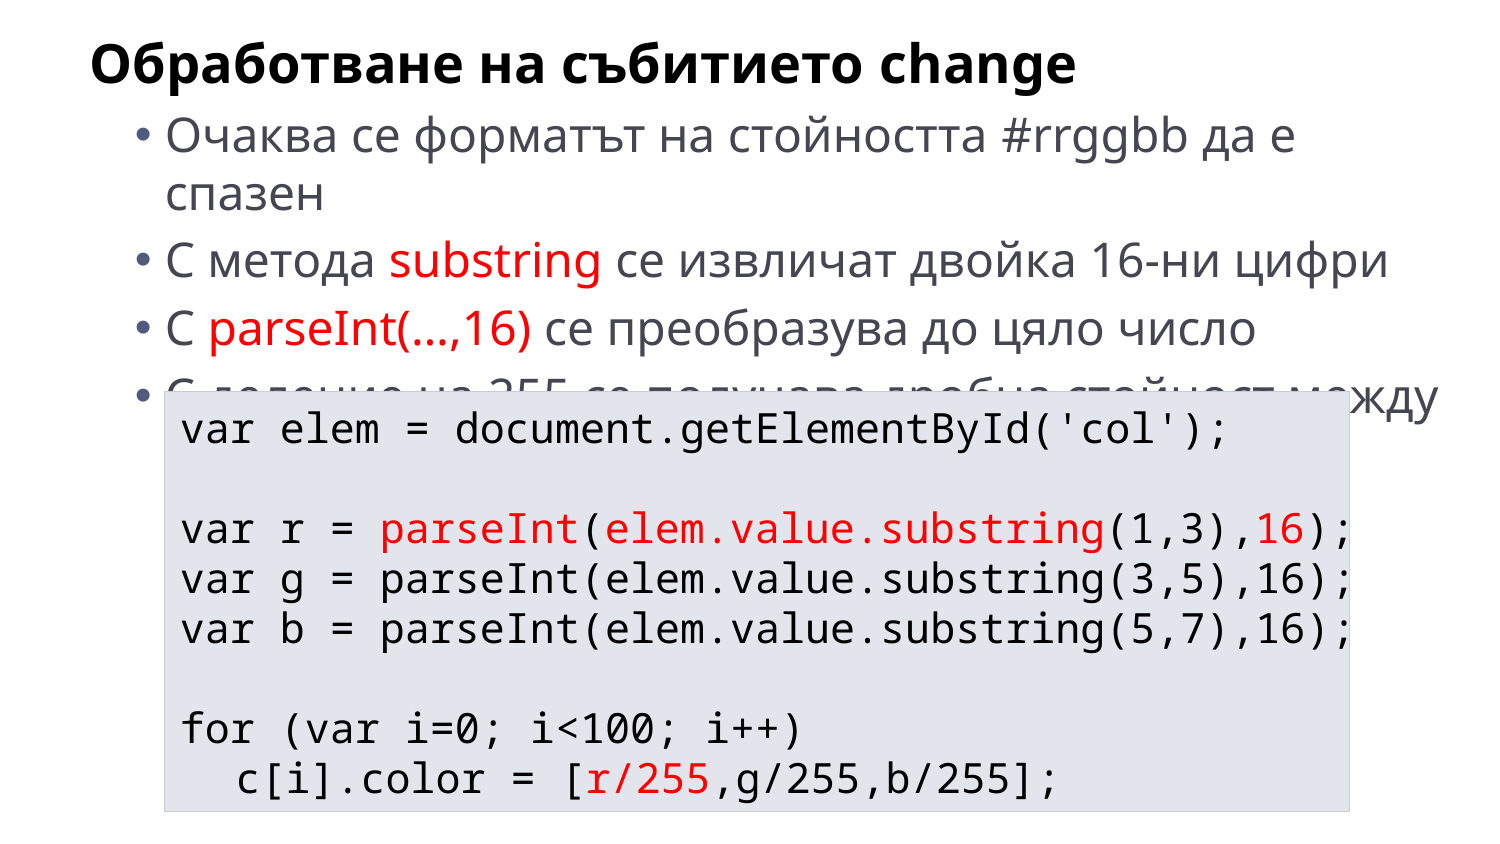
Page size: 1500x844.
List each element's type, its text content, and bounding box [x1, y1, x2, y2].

list Обработване на събитието change Очаква се форматът на стойността #rrggbb да е спазен С метода substring се извличат двойка 16-ни цифри С parseInt(…,16) се преобразува до цяло число С деление на 255 се получава дробна стойност между 0 и 1 [75, 21, 1475, 835]
text_box var elem = document.getElementById('col'); var r = parseInt(elem.value.substring(1,3),16); var g = parseInt(elem.value.substring(3,5),16); var b = parseInt(elem.value.substring(5,7),16); for (var i=0; i<100; i++) c[i].color = [r/255,g/255,b/255]; [164, 391, 1350, 812]
